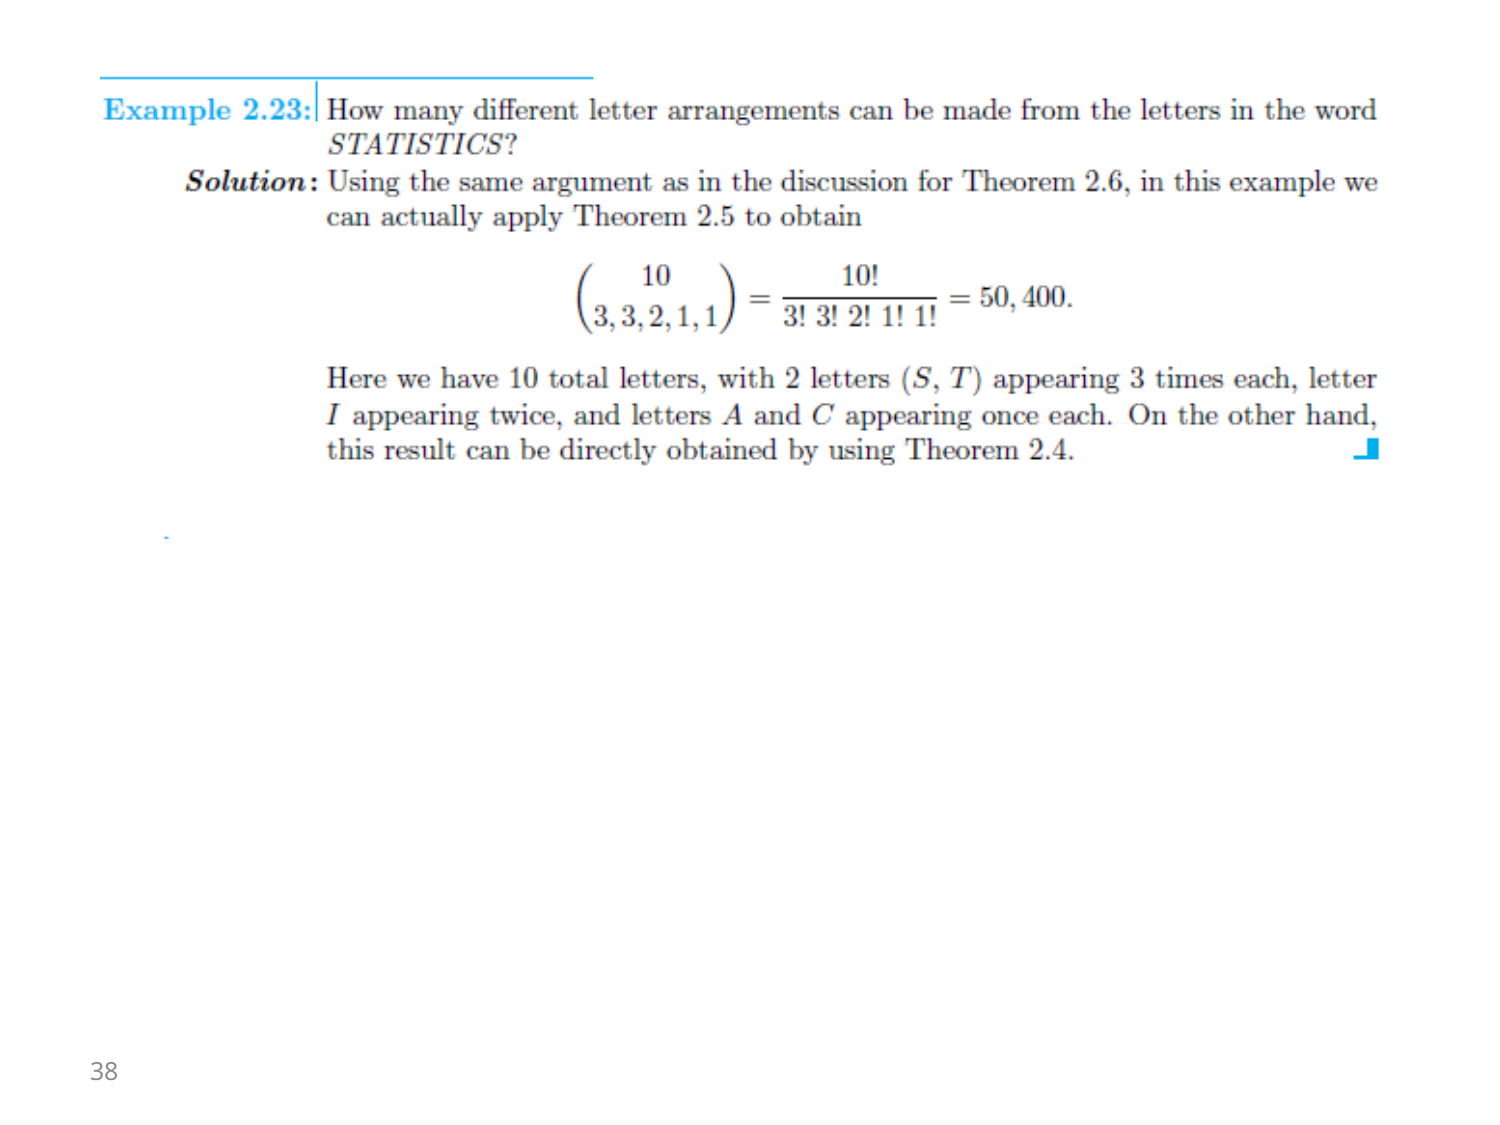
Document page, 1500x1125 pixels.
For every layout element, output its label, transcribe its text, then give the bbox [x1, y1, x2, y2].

slide_number 38 [75, 1042, 425, 1103]
picture [100, 66, 1412, 540]
